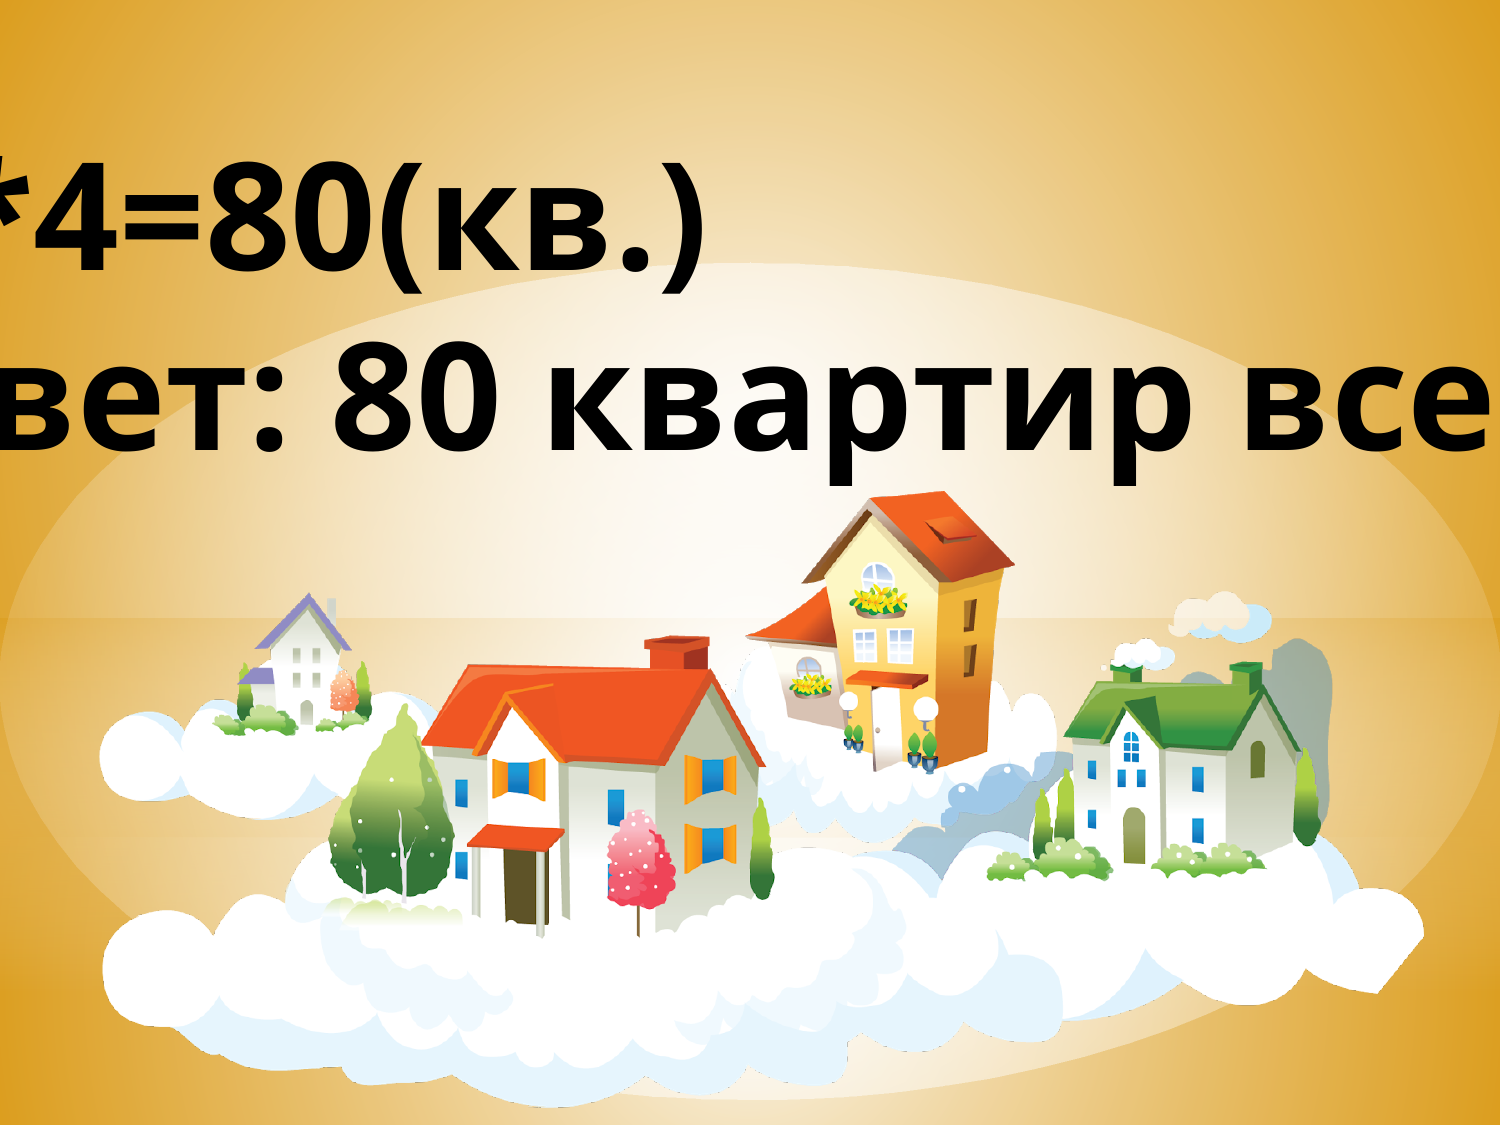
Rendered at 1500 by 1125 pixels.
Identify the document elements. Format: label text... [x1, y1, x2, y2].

text_box 20*4=80(кв.) Ответ: 80 квартир всего. [0, 112, 1500, 488]
picture [88, 491, 1424, 1118]
